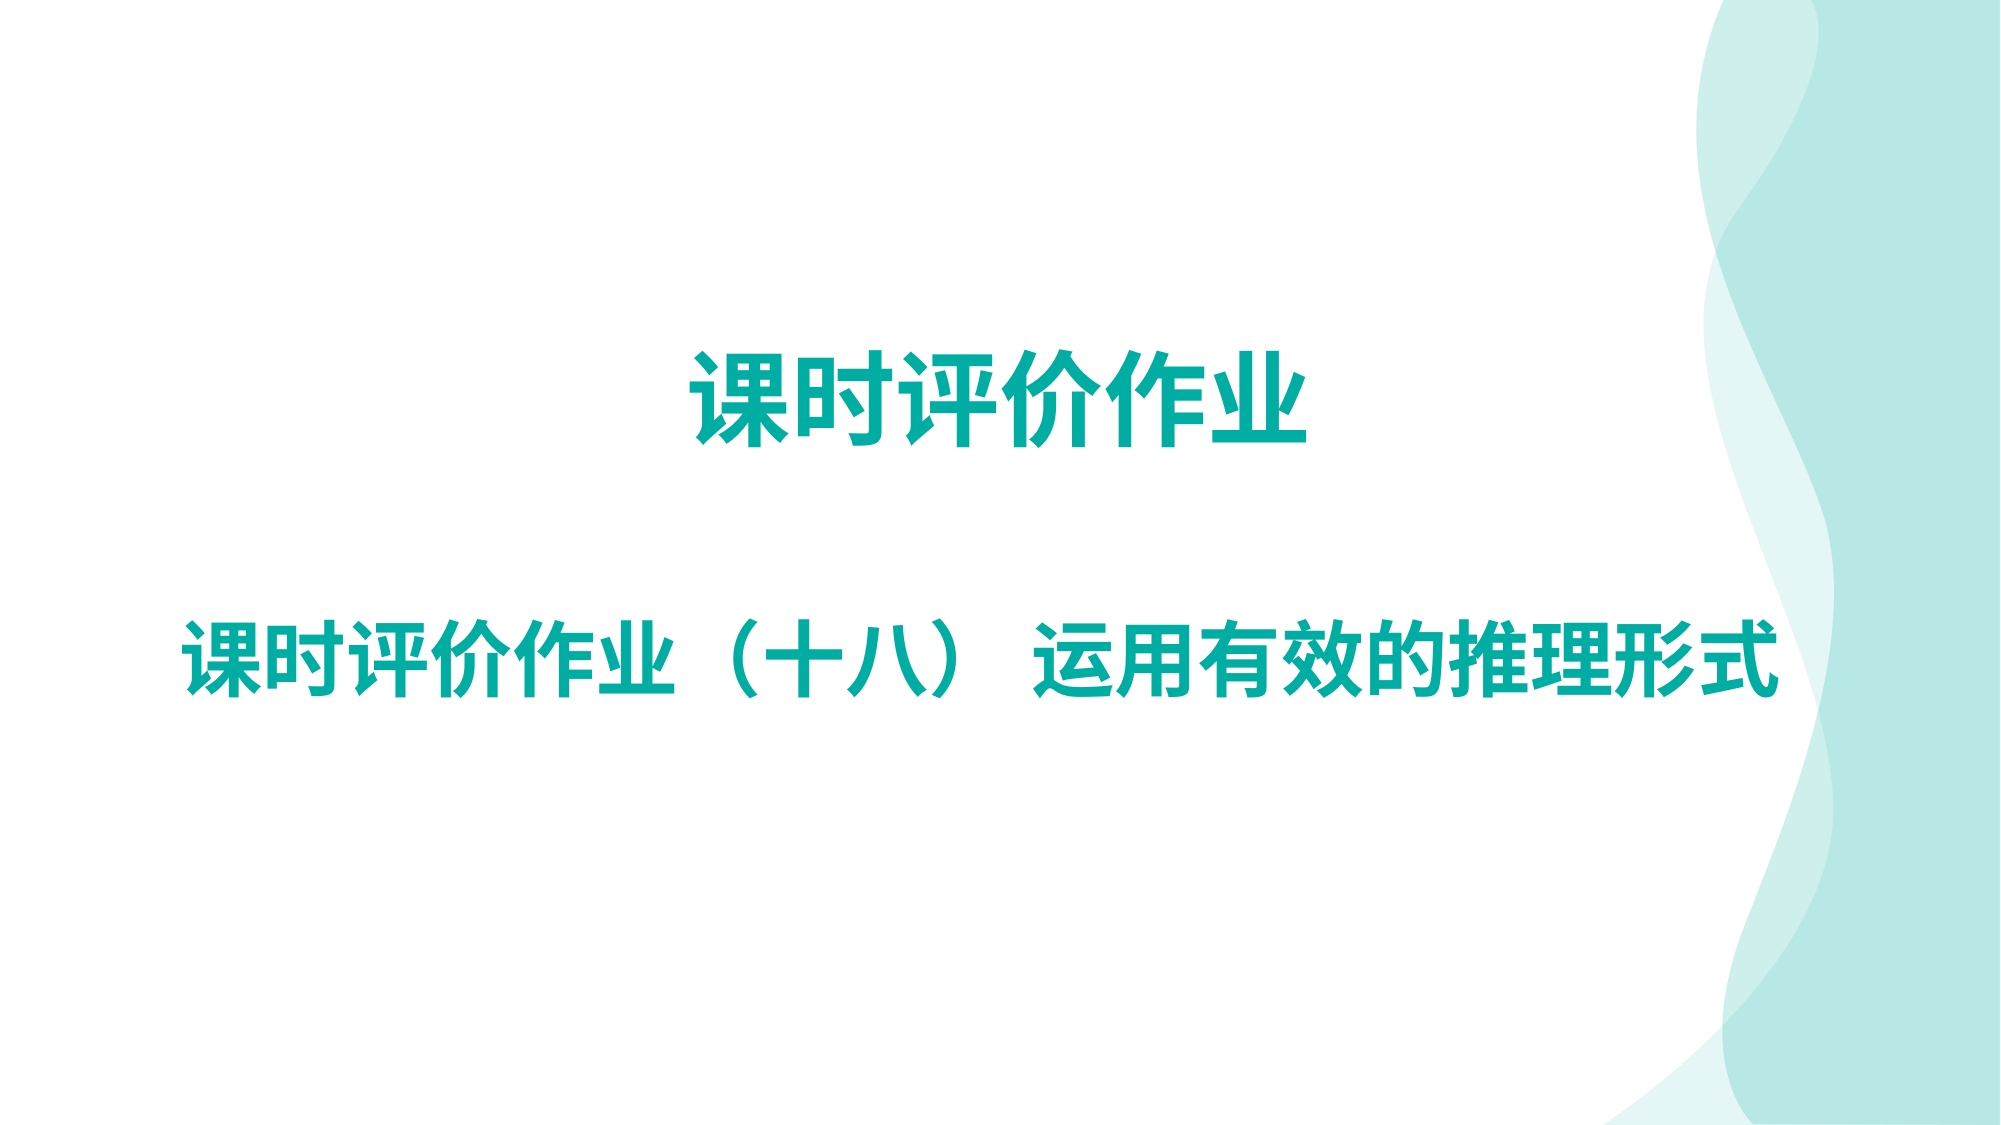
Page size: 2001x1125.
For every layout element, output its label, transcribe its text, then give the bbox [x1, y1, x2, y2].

text_box 课时评价作业（十八） 运用有效的推理形式 [76, 602, 1884, 805]
text_box 课时评价作业 [0, 329, 2000, 461]
picture [0, 0, 2000, 329]
picture [0, 461, 2000, 1125]
